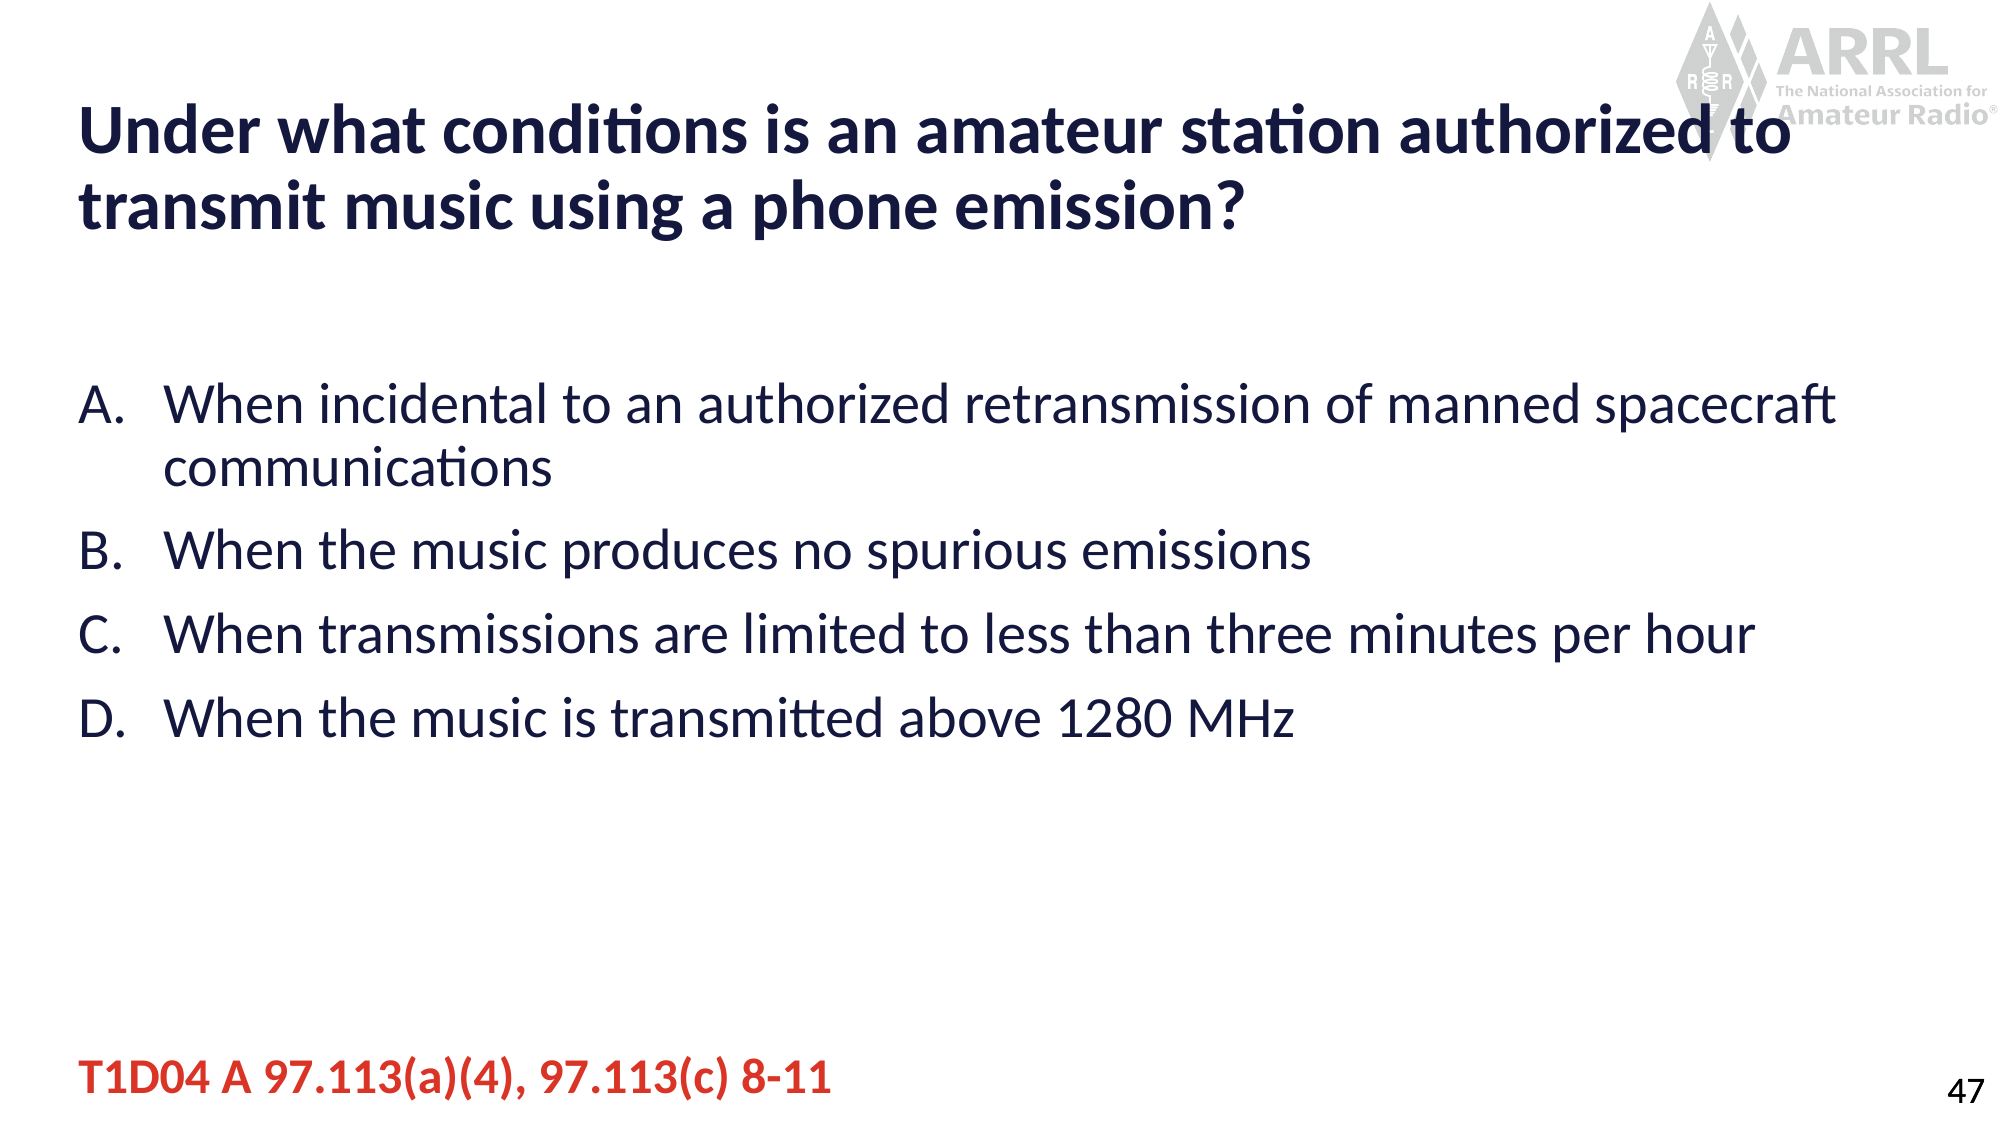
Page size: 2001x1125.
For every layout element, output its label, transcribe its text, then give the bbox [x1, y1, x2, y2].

title Under what conditions is an amateur station authorized to transmit music using a phone emission? [63, 59, 1863, 278]
picture [1674, 0, 2000, 164]
list When incidental to an authorized retransmission of manned spacecraft communications When the music produces no spurious emissions When transmissions are limited to less than three minutes per hour When the music is transmitted above 1280 MHz [63, 365, 1863, 989]
text_box T1D04 A 97.113(a)(4), 97.113(c) 8-11 [63, 1036, 1211, 1112]
